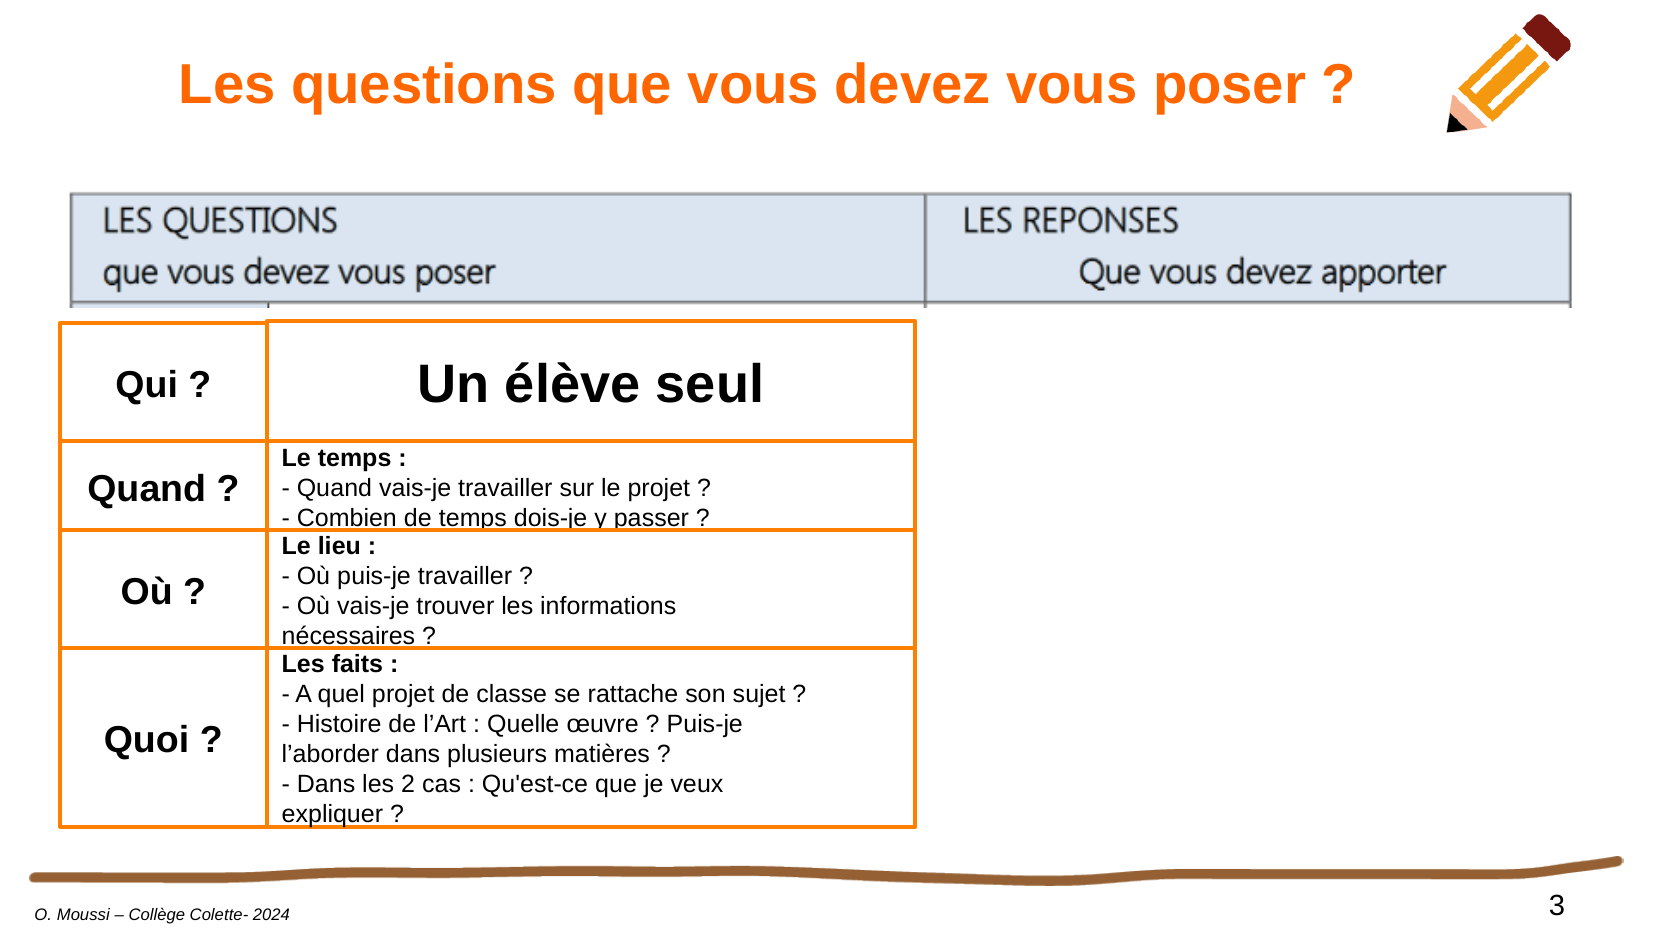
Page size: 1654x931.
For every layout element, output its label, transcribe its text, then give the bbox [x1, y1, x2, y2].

title Les questions que vous devez vous poser ? [88, 29, 1447, 133]
text_box Le temps : - Quand vais-je travailler sur le projet ? - Combien de temps dois-je y passer ? [267, 441, 916, 529]
slide_number 3 [1181, 885, 1565, 931]
text_box Le lieu : - Où puis-je travailler ? - Où vais-je trouver les informations nécessaires ? [267, 529, 916, 647]
text_box Les faits : - A quel projet de classe se rattache son sujet ? - Histoire de l’Art : Quelle œuvre ? Puis-je l’aborder dans plusieurs matières ? - Dans les 2 cas : Qu'est-ce que je veux expliquer ? [267, 647, 916, 827]
picture [52, 176, 1584, 308]
text_box O. Moussi – Collège Colette- 2024 [0, 896, 325, 931]
text_box Quand ? [60, 441, 267, 529]
text_box Où ? [60, 529, 267, 647]
text_box Qui ? [60, 322, 267, 441]
text_box Quoi ? [60, 647, 267, 827]
picture [29, 856, 1624, 886]
picture [1446, 14, 1571, 133]
text_box Un élève seul [266, 321, 916, 441]
